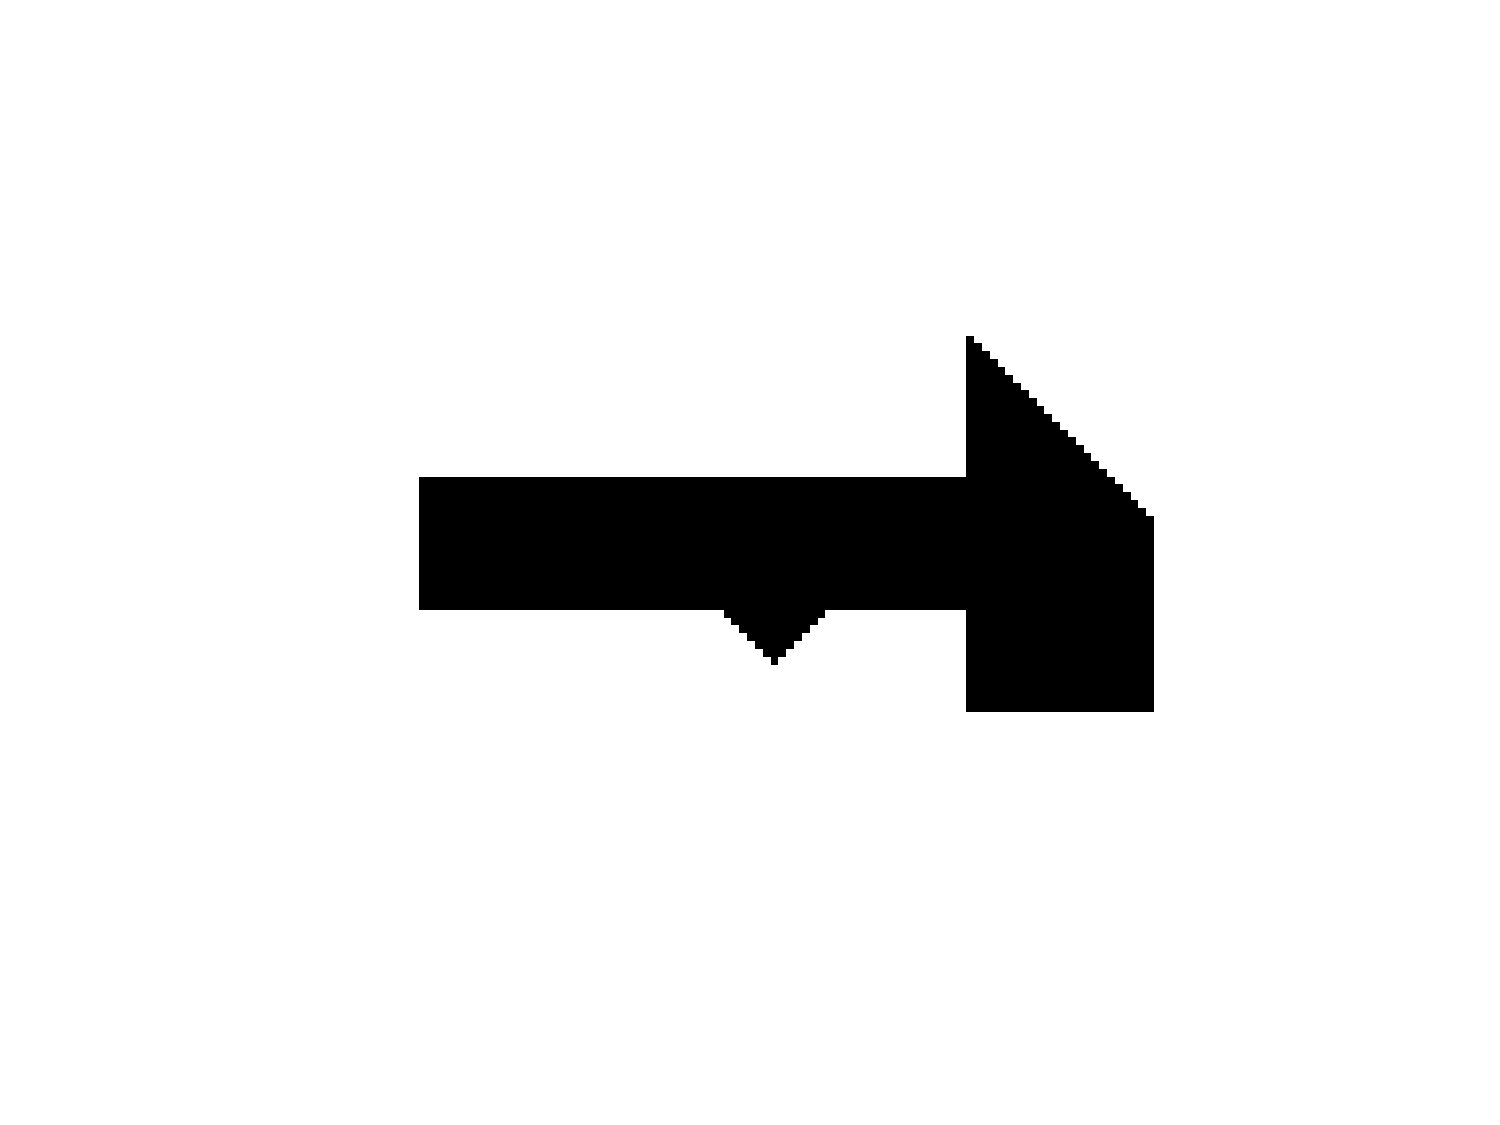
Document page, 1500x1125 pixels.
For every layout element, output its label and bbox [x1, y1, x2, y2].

picture [418, 101, 1178, 948]
